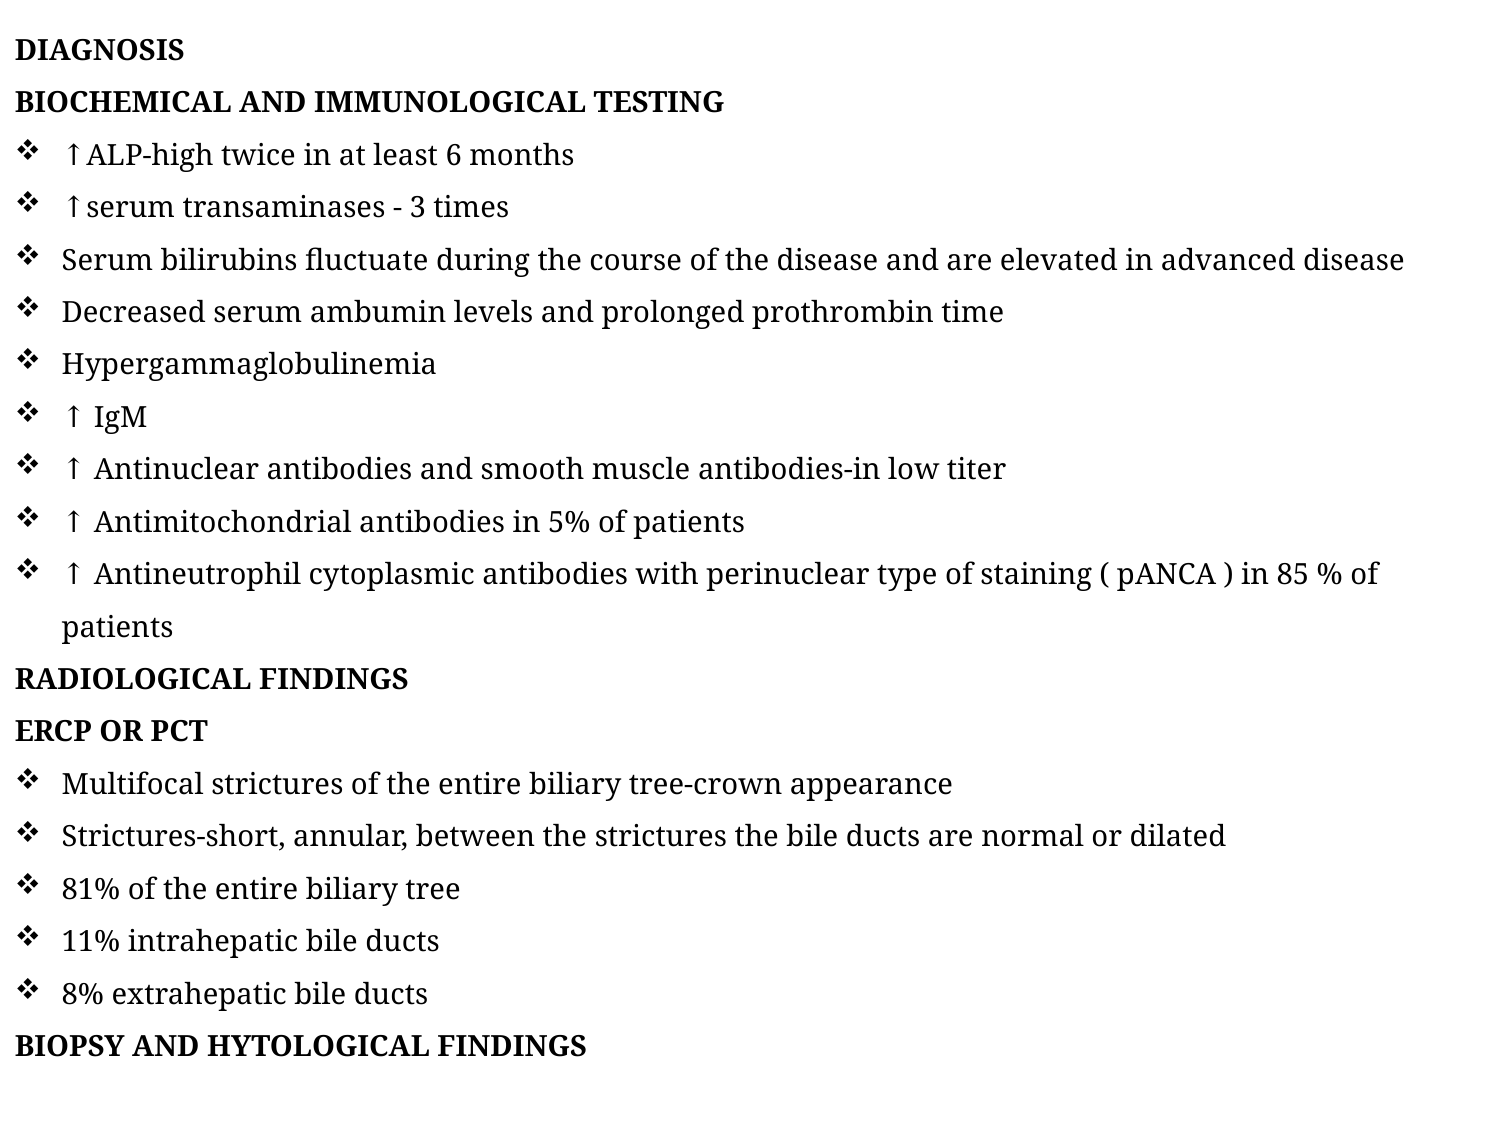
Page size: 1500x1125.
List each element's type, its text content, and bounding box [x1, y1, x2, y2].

text_box DIAGNOSIS BIOCHEMICAL AND IMMUNOLOGICAL TESTING ↑ALP-high twice in at least 6 months ↑serum transaminases - 3 times Serum bilirubins fluctuate during the course of the disease and are elevated in advanced disease Decreased serum ambumin levels and prolonged prothrombin time Hypergammaglobulinemia ↑ IgM ↑ Antinuclear antibodies and smooth muscle antibodies-in low titer ↑ Antimitochondrial antibodies in 5% of patients ↑ Antineutrophil cytoplasmic antibodies with perinuclear type of staining ( pANCA ) in 85 % of patients RADIOLOGICAL FINDINGS ERCP OR PCT Multifocal strictures of the entire biliary tree-crown appearance Strictures-short, annular, between the strictures the bile ducts are normal or dilated 81% of the entire biliary tree 11% intrahepatic bile ducts 8% extrahepatic bile ducts BIOPSY AND HYTOLOGICAL FINDINGS [0, 6, 1475, 1125]
